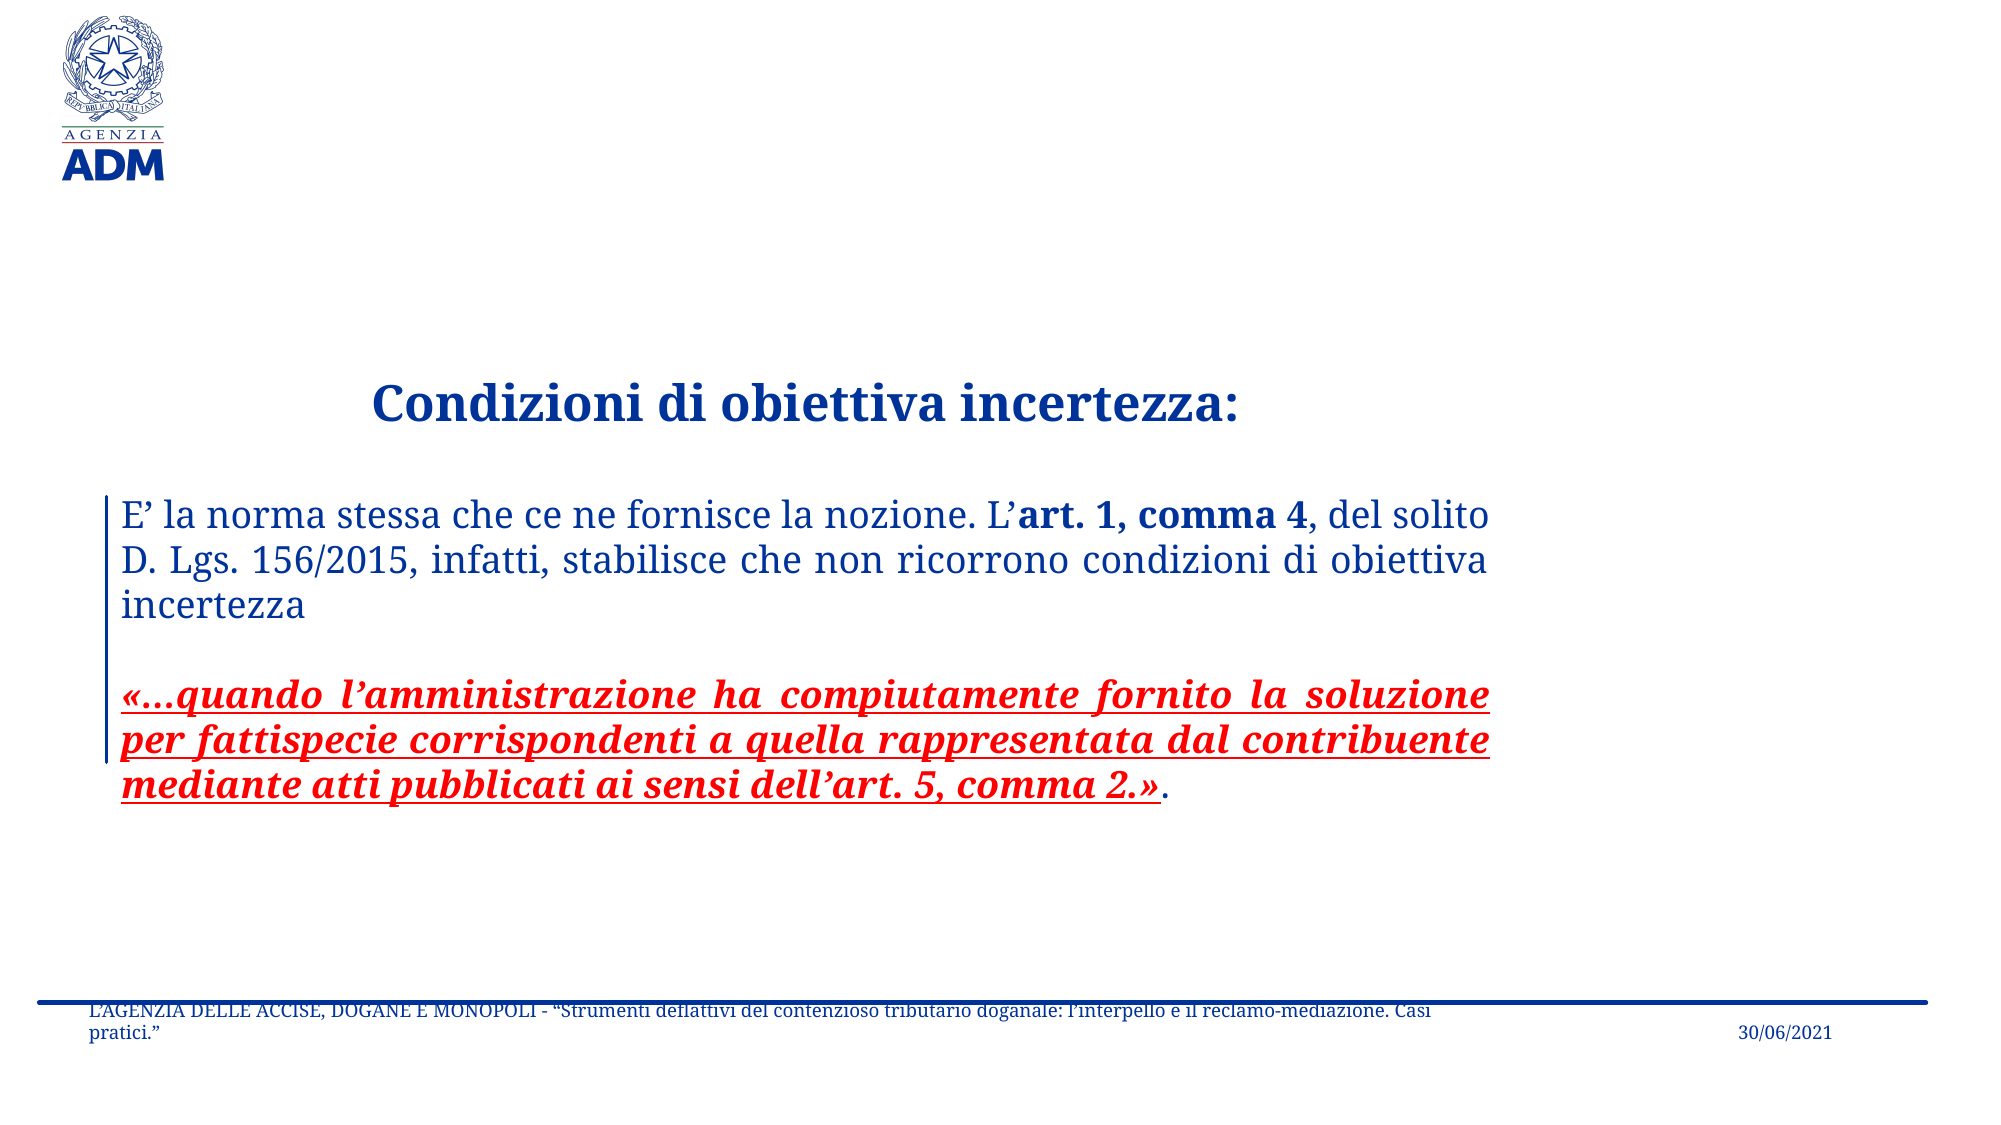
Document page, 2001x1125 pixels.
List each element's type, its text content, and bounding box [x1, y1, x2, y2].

picture [44, 0, 183, 201]
text_box Condizioni di obiettiva incertezza: E’ la norma stessa che ce ne fornisce la nozione. L’art. 1, comma 4, del solito D. Lgs. 156/2015, infatti, stabilisce che non ricorrono condizioni di obiettiva incertezza «…quando l’amministrazione ha compiutamente fornito la soluzione per fattispecie corrispondenti a quella rappresentata dal contribuente mediante atti pubblicati ai sensi dell’art. 5, comma 2.». [106, 363, 1505, 814]
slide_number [1627, 991, 1849, 1051]
footer L’AGENZIA DELLE ACCISE, DOGANE E MONOPOLI - “Strumenti deflattivi del contenzioso tributario doganale: l’interpello e il reclamo-mediazione. Casi pratici.” [74, 991, 1493, 1051]
